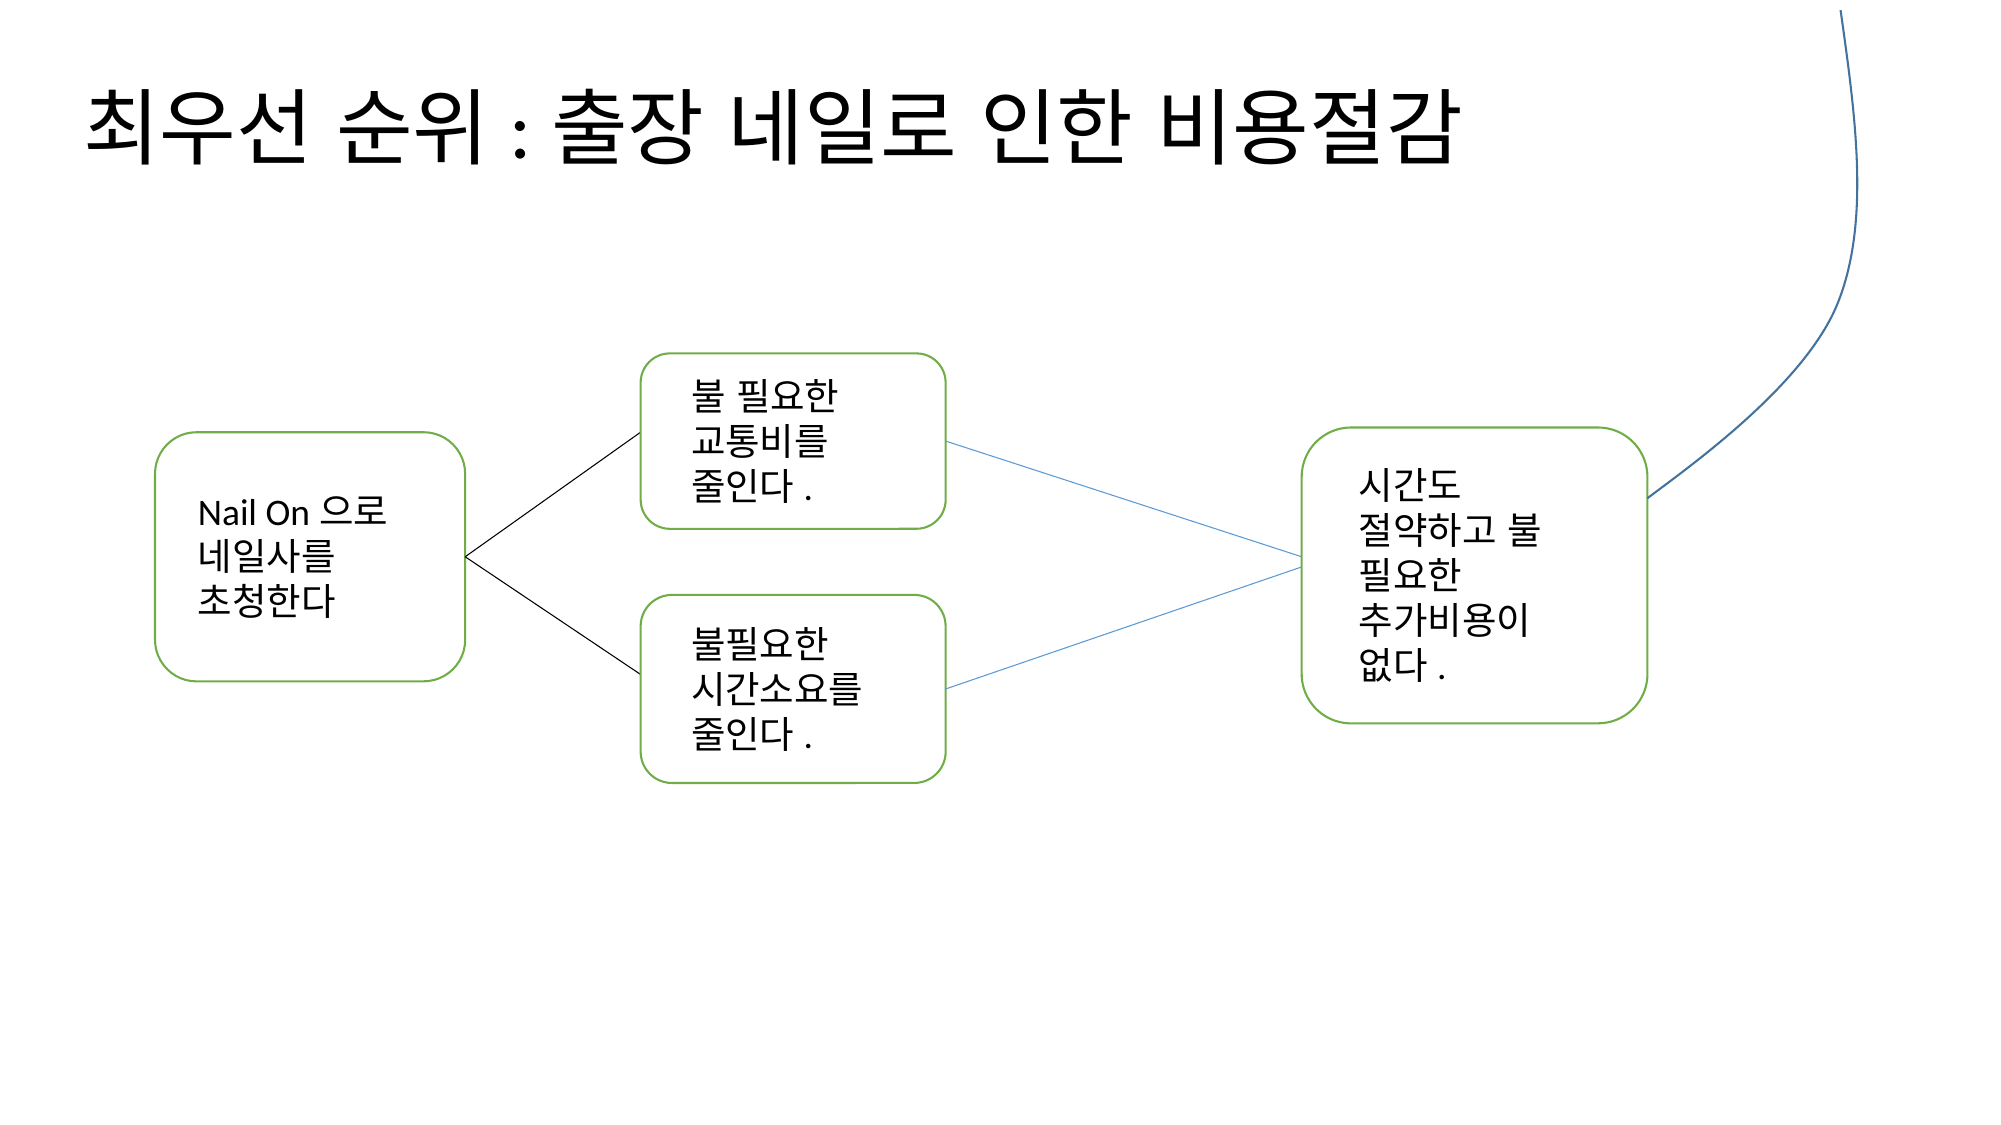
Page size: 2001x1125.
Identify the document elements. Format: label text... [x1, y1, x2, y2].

text_box Nail On으로 네일사를 초청한다 [183, 481, 438, 631]
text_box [465, 432, 641, 556]
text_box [465, 556, 651, 682]
text_box [639, 352, 947, 530]
text_box [1300, 426, 1649, 725]
text_box 불 필요한 교통비를 줄인다. [676, 365, 911, 516]
text_box 최우선 순위:출장 네일로 인한 비용절감 [68, 67, 1478, 183]
text_box [153, 431, 465, 683]
text_box 불필요한 시간소요를 줄인다. [676, 613, 911, 763]
text_box [639, 593, 947, 785]
text_box 시간도 절약하고 불 필요한 추가비용이 없다. [1344, 454, 1617, 694]
text_box [1646, 9, 1859, 500]
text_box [945, 441, 1302, 557]
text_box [945, 566, 1302, 689]
